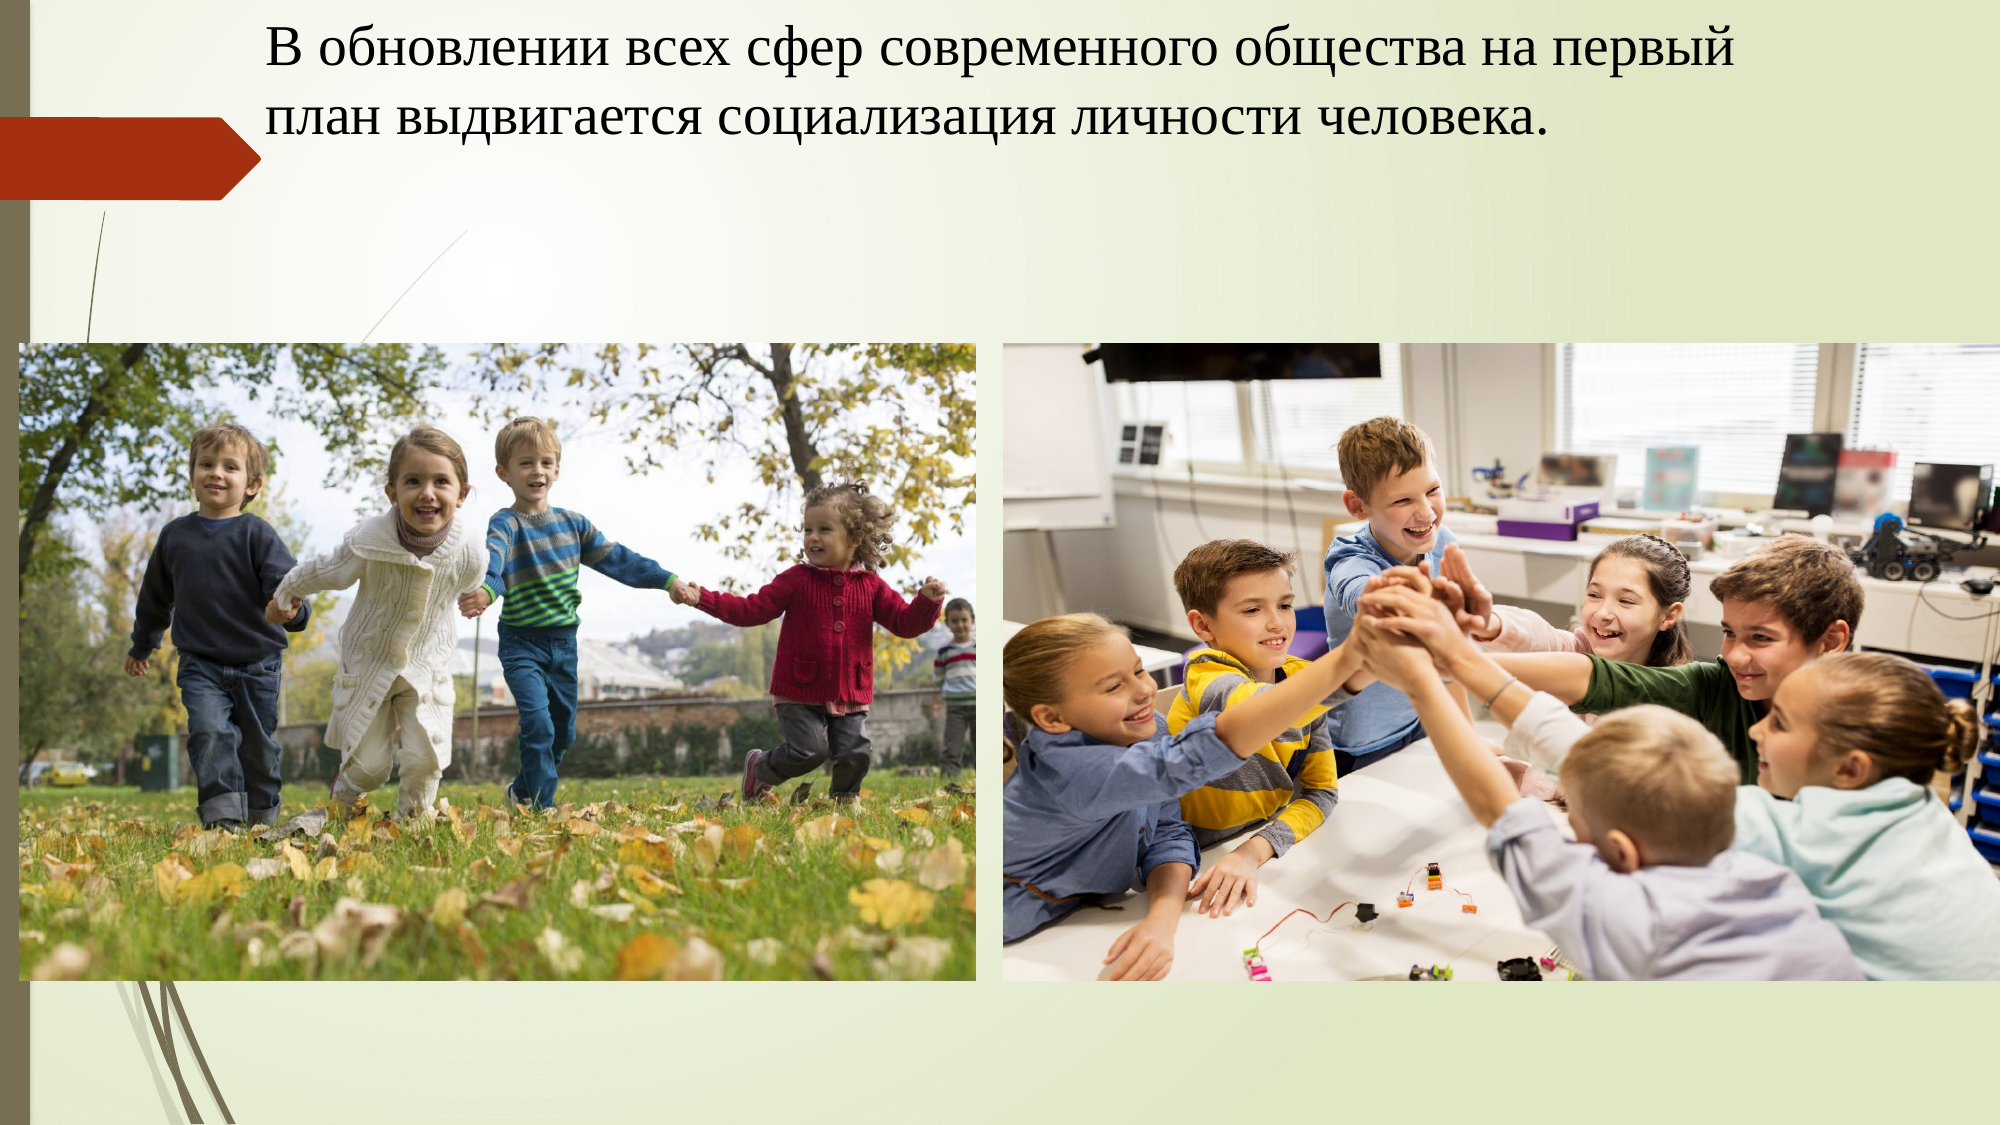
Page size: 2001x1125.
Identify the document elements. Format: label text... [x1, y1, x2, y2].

picture [1003, 343, 2000, 981]
title В обновлении всех сфер современного общества на первый план выдвигается социализация личности человека. [250, 0, 1757, 217]
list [19, 343, 976, 981]
